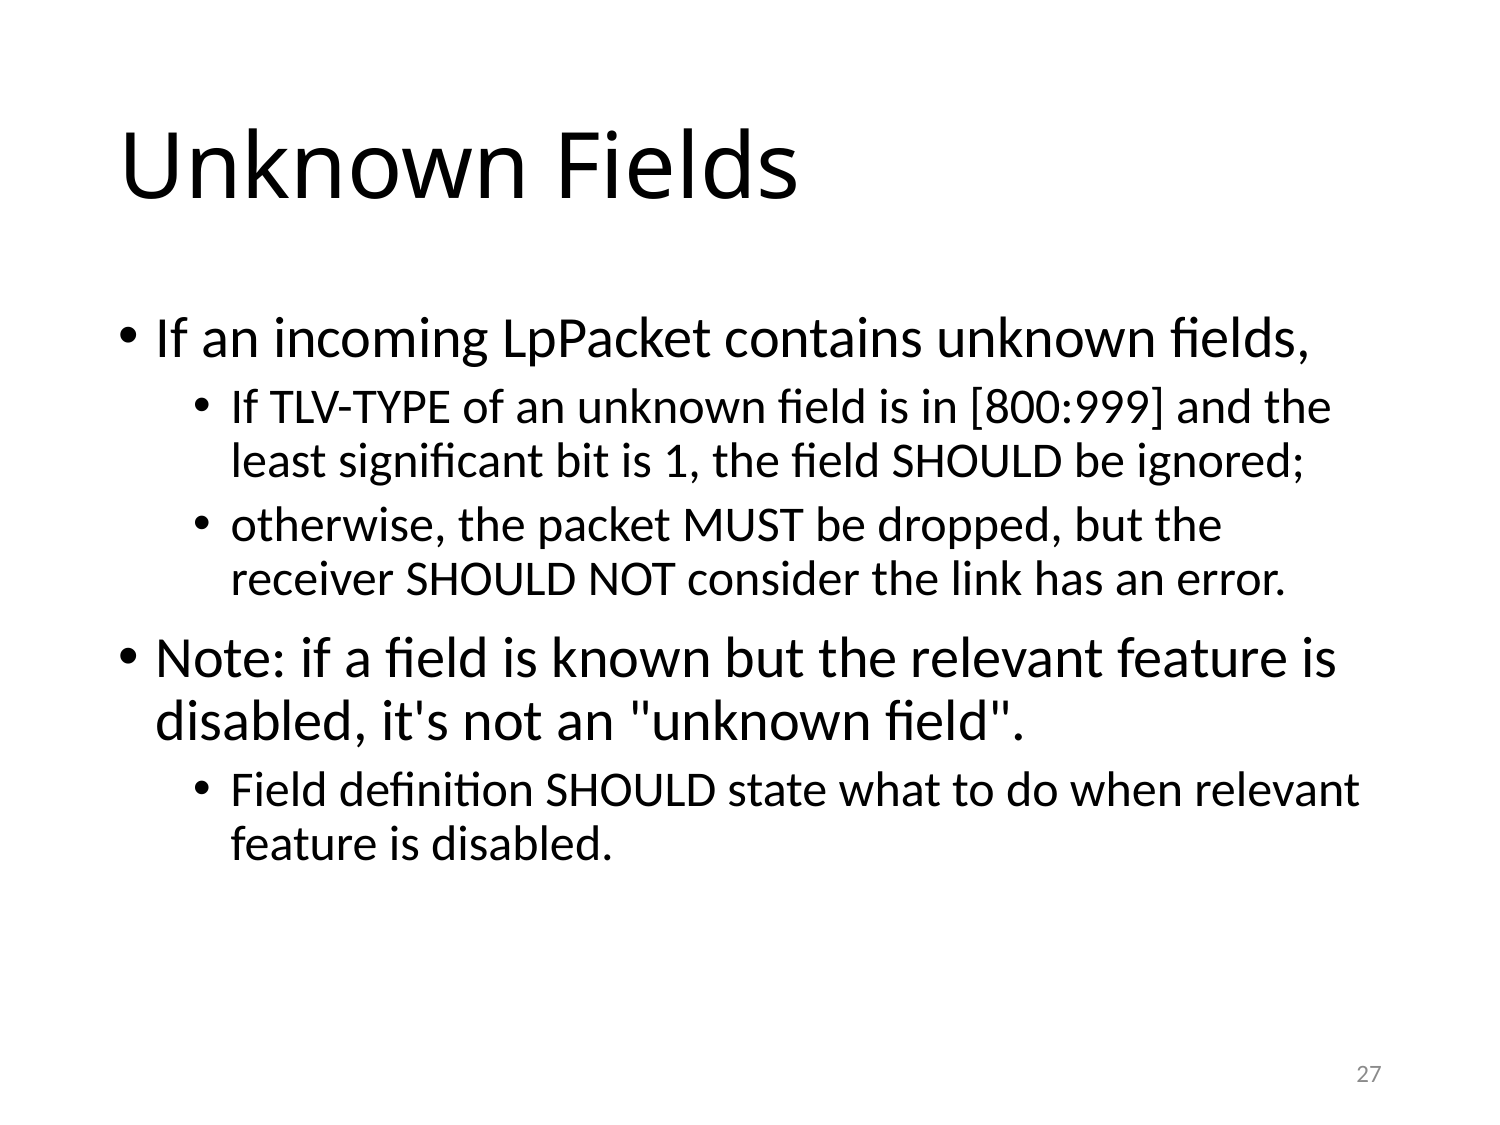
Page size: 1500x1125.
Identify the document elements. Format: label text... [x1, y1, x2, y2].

list If an incoming LpPacket contains unknown fields, If TLV-TYPE of an unknown field is in [800:999] and the least significant bit is 1, the field SHOULD be ignored; otherwise, the packet MUST be dropped, but the receiver SHOULD NOT consider the link has an error. Note: if a field is known but the relevant feature is disabled, it's not an "unknown field". Field definition SHOULD state what to do when relevant feature is disabled. [103, 299, 1397, 1014]
slide_number 27 [1059, 1042, 1397, 1103]
title Unknown Fields [103, 59, 1397, 278]
